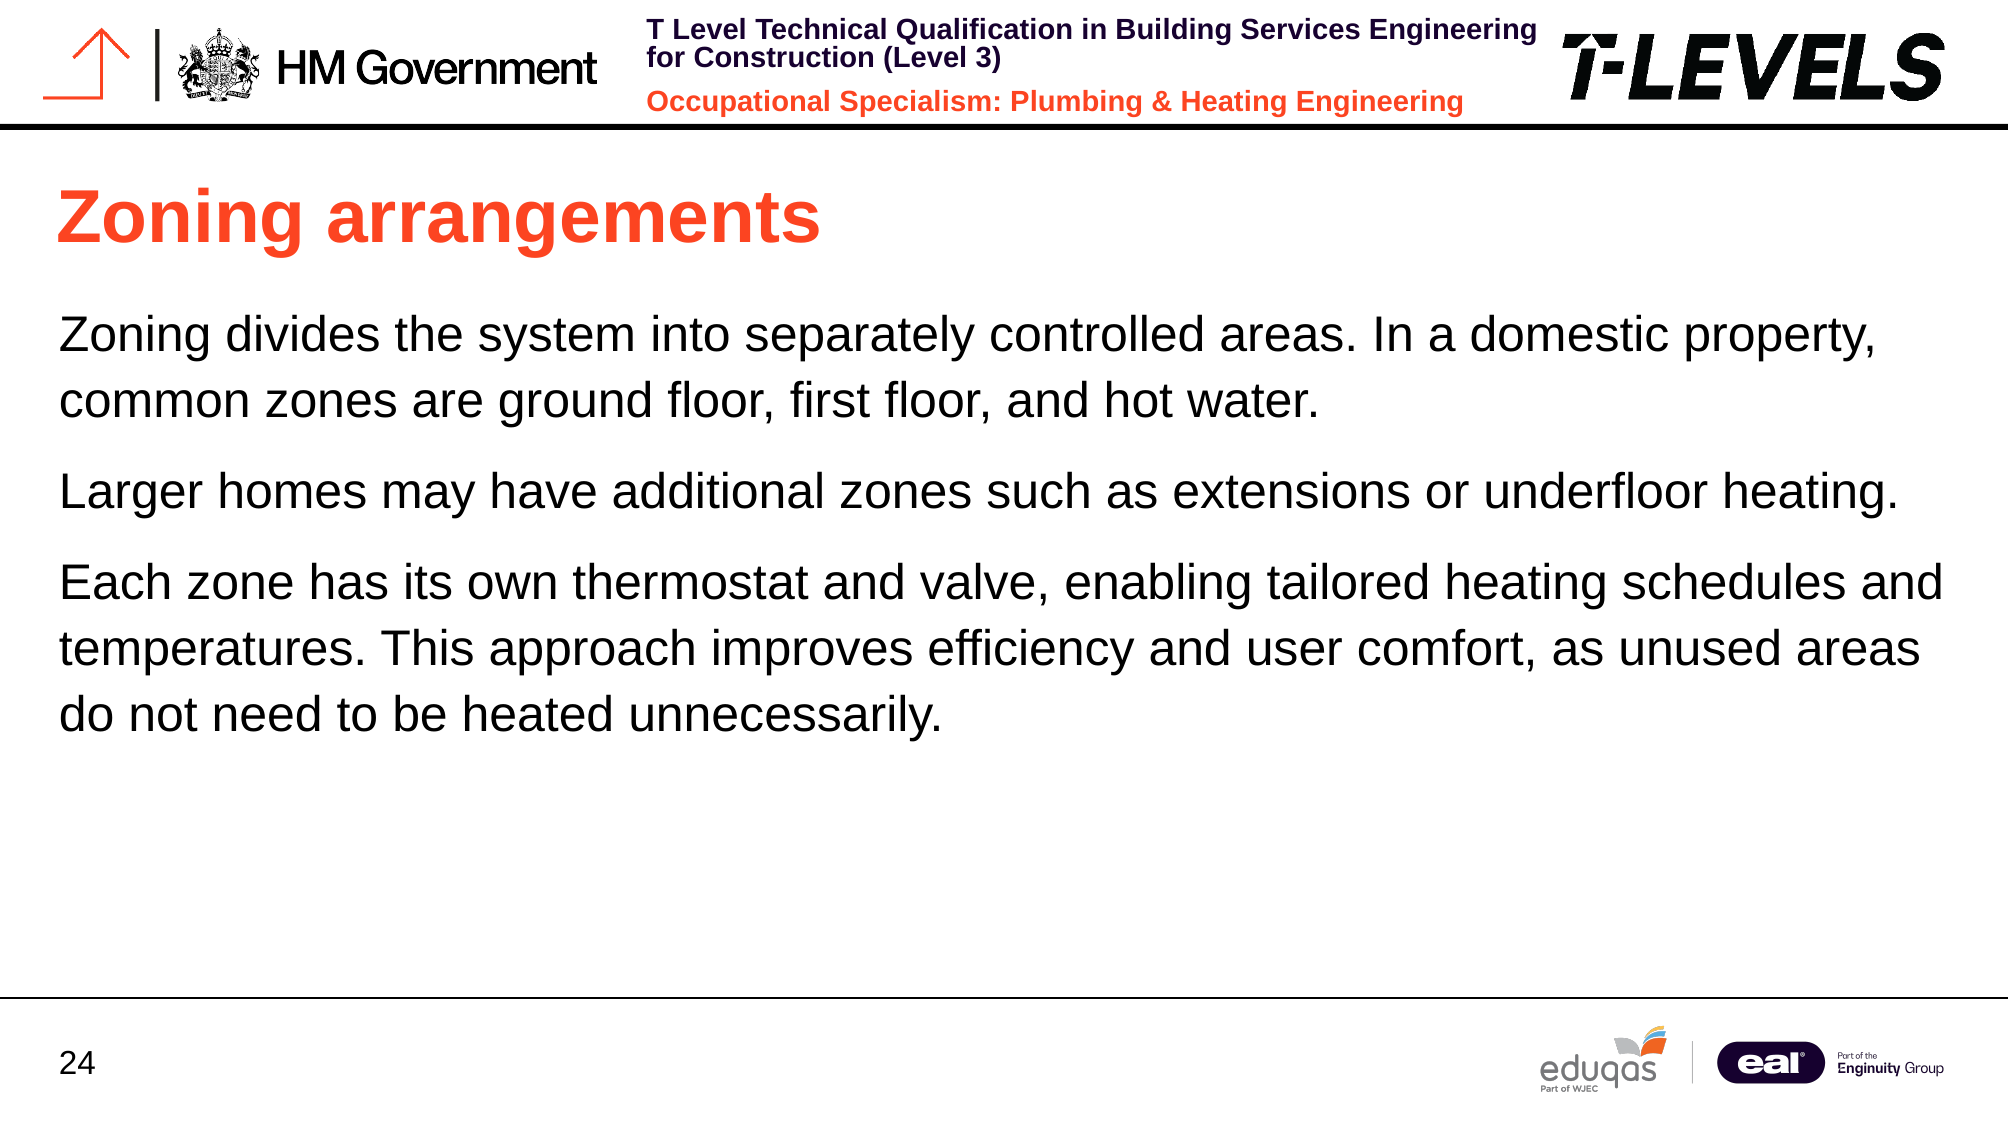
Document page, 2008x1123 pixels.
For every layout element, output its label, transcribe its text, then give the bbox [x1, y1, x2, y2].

picture [1535, 1021, 1949, 1097]
picture [1543, 25, 1964, 108]
picture [38, 27, 136, 100]
title Zoning arrangements [41, 111, 1949, 314]
list Zoning divides the system into separately controlled areas. In a domestic property, common zones are ground floor, first floor, and hot water. Larger homes may have additional zones such as extensions or underfloor heating. Each zone has its own thermostat and valve, enabling tailored heating schedules and temperatures. This approach improves efficiency and user comfort, as unused areas do not need to be heated unnecessarily. [59, 295, 1949, 975]
picture [155, 28, 597, 102]
